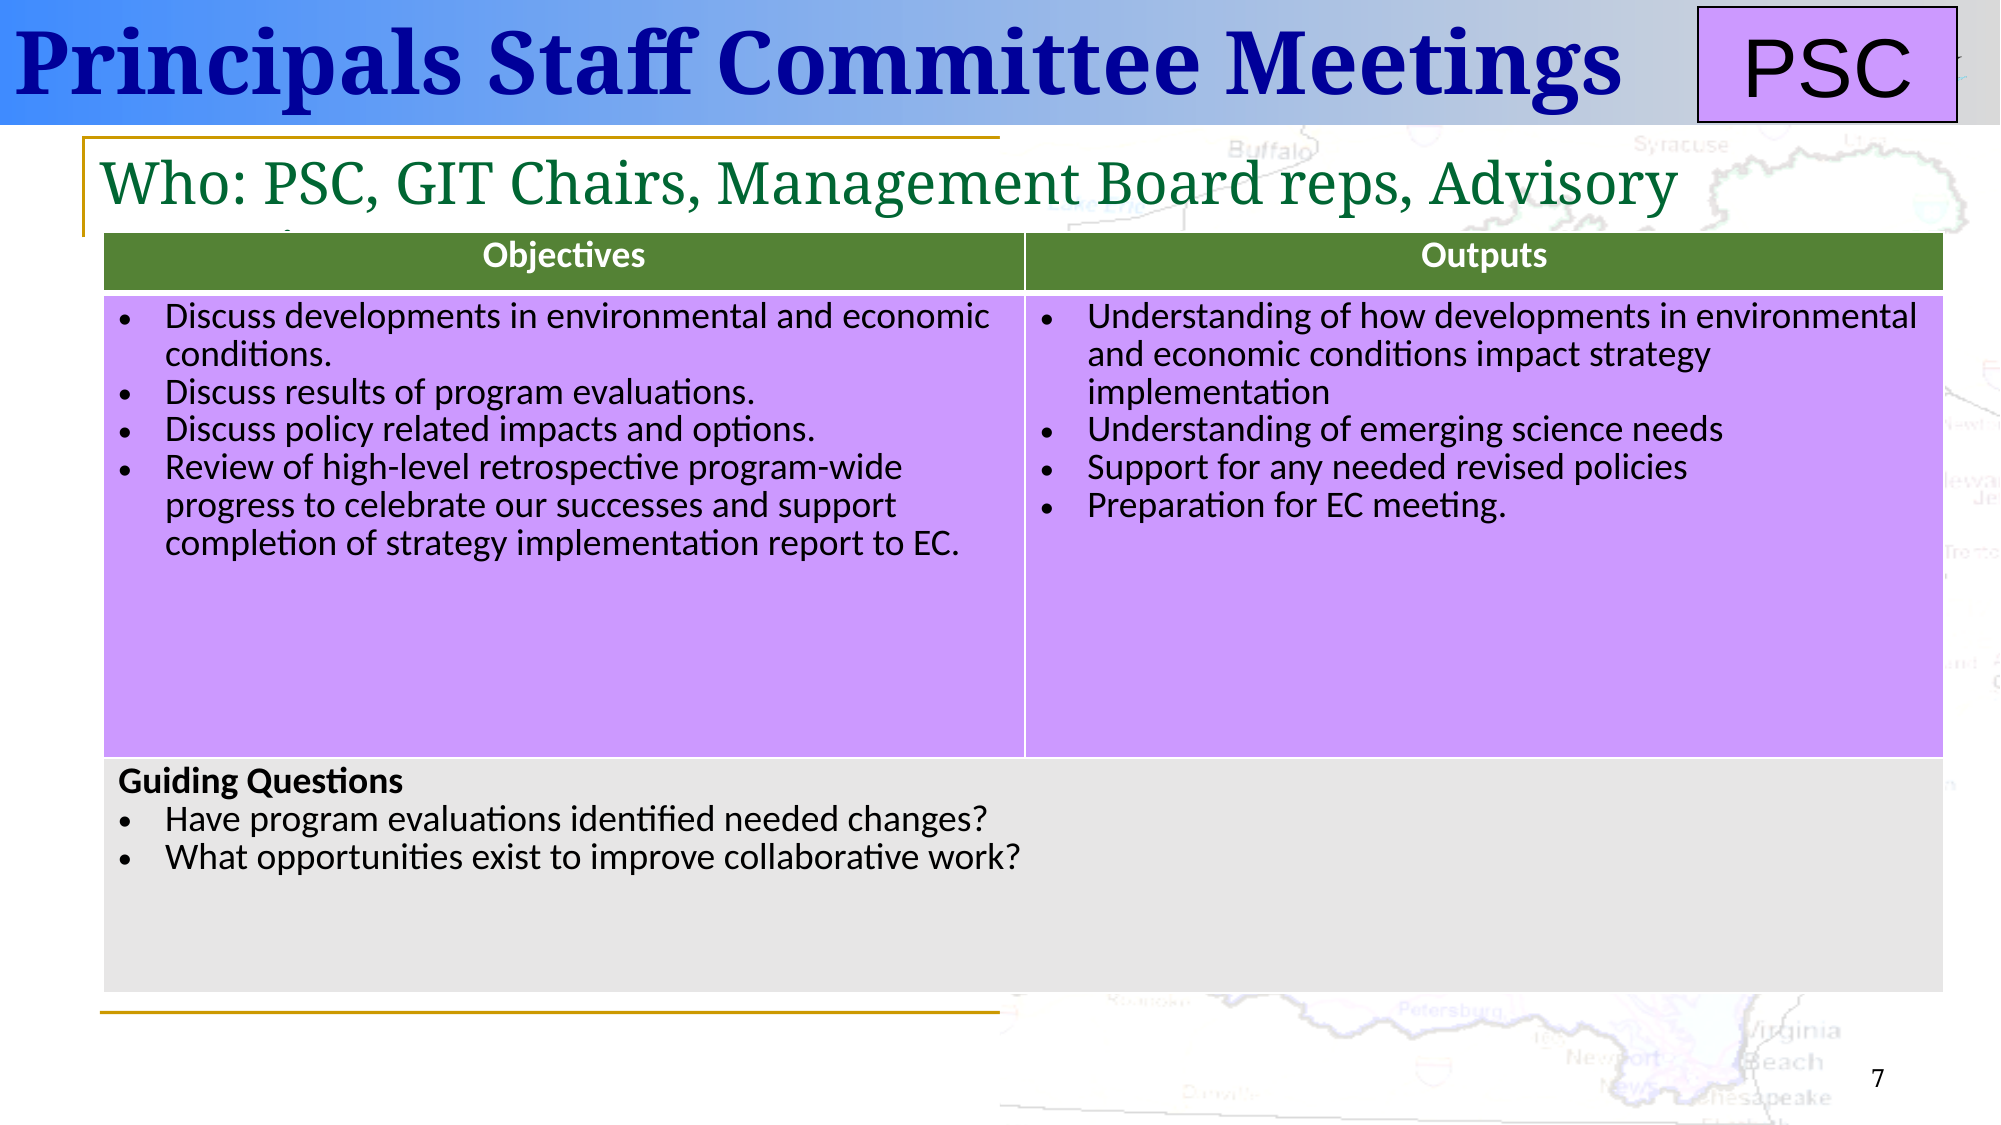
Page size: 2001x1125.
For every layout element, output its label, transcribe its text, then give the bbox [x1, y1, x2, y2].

table_cell Discuss developments in environmental and economic conditions. Discuss results of program evaluations. Discuss policy related impacts and options. Review of high-level retrospective program-wide progress to celebrate our successes and support completion of strategy implementation report to EC. [104, 296, 1024, 757]
table_cell Guiding Questions Have program evaluations identified needed changes? What opportunities exist to improve collaborative work? [104, 759, 1943, 992]
slide_number 7 [1433, 1029, 1901, 1105]
table_header Outputs [1026, 233, 1943, 290]
text_box Who: PSC, GIT Chairs, Management Board reps, Advisory Committees [84, 139, 1842, 357]
text_box PSC [1698, 7, 1958, 122]
text_box Principals Staff Committee Meetings [0, 0, 2000, 120]
table_cell Understanding of how developments in environmental and economic conditions impact strategy implementation Understanding of emerging science needs Support for any needed revised policies Preparation for EC meeting. [1026, 296, 1943, 757]
table_header Objectives [104, 233, 1024, 290]
